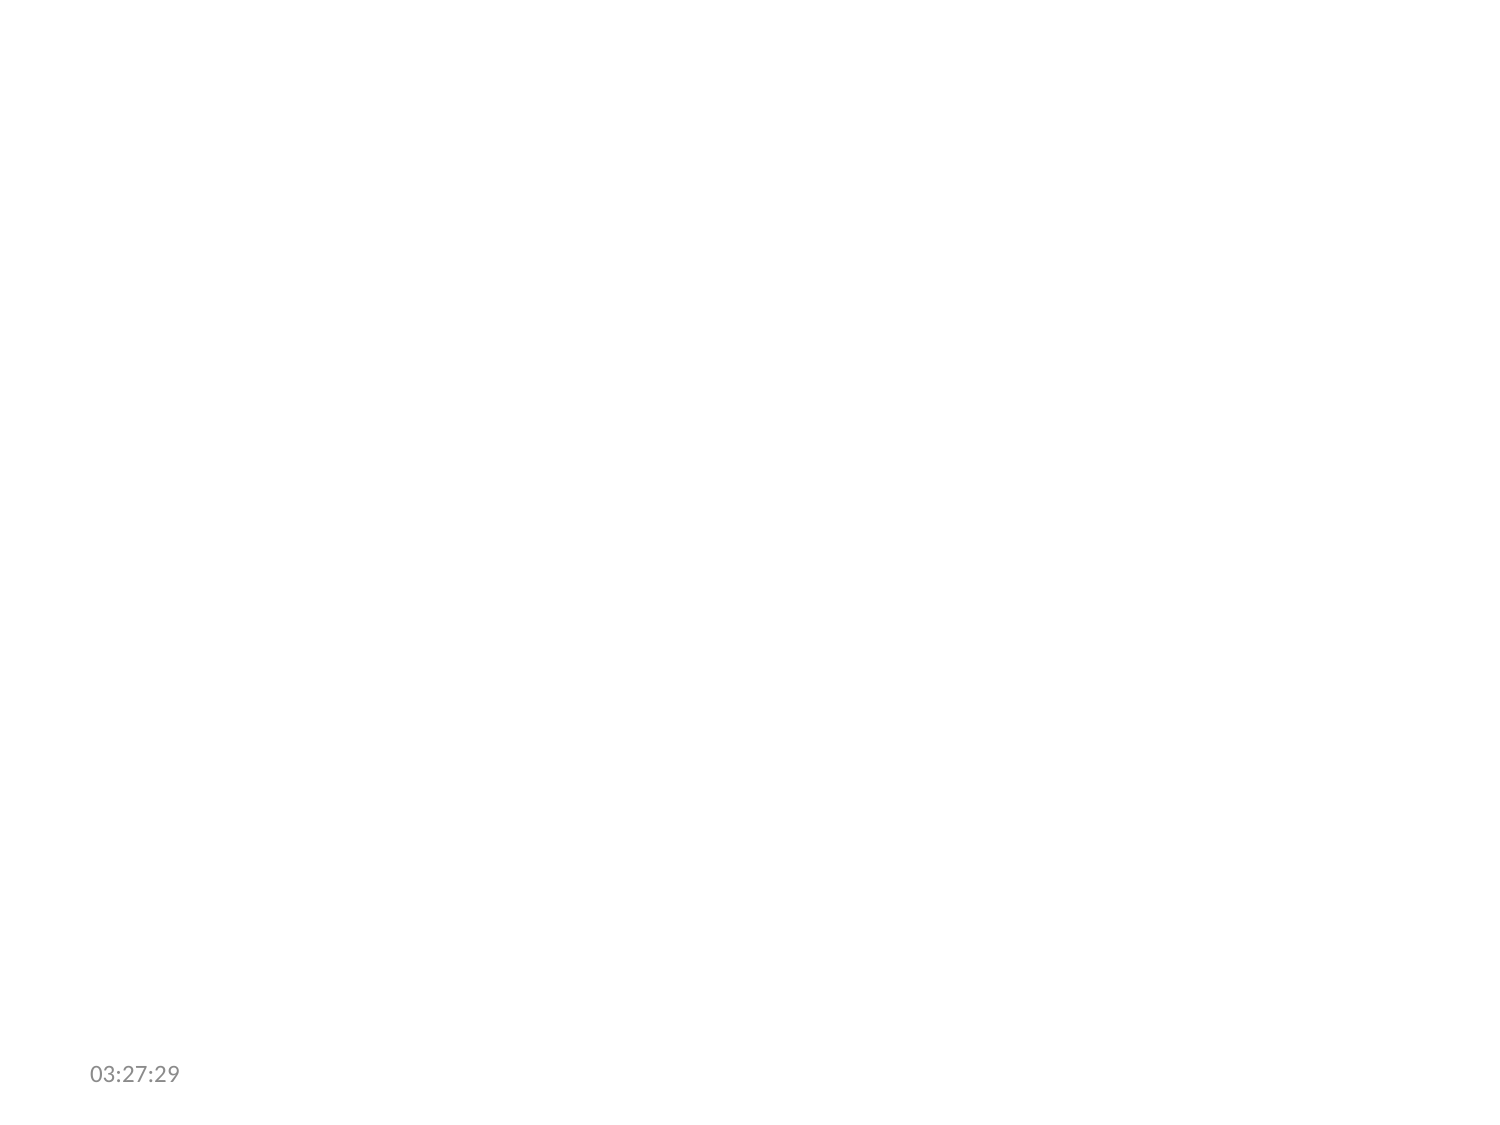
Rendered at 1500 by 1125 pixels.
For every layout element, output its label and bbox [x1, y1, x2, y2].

slide_number [75, 1042, 425, 1103]
